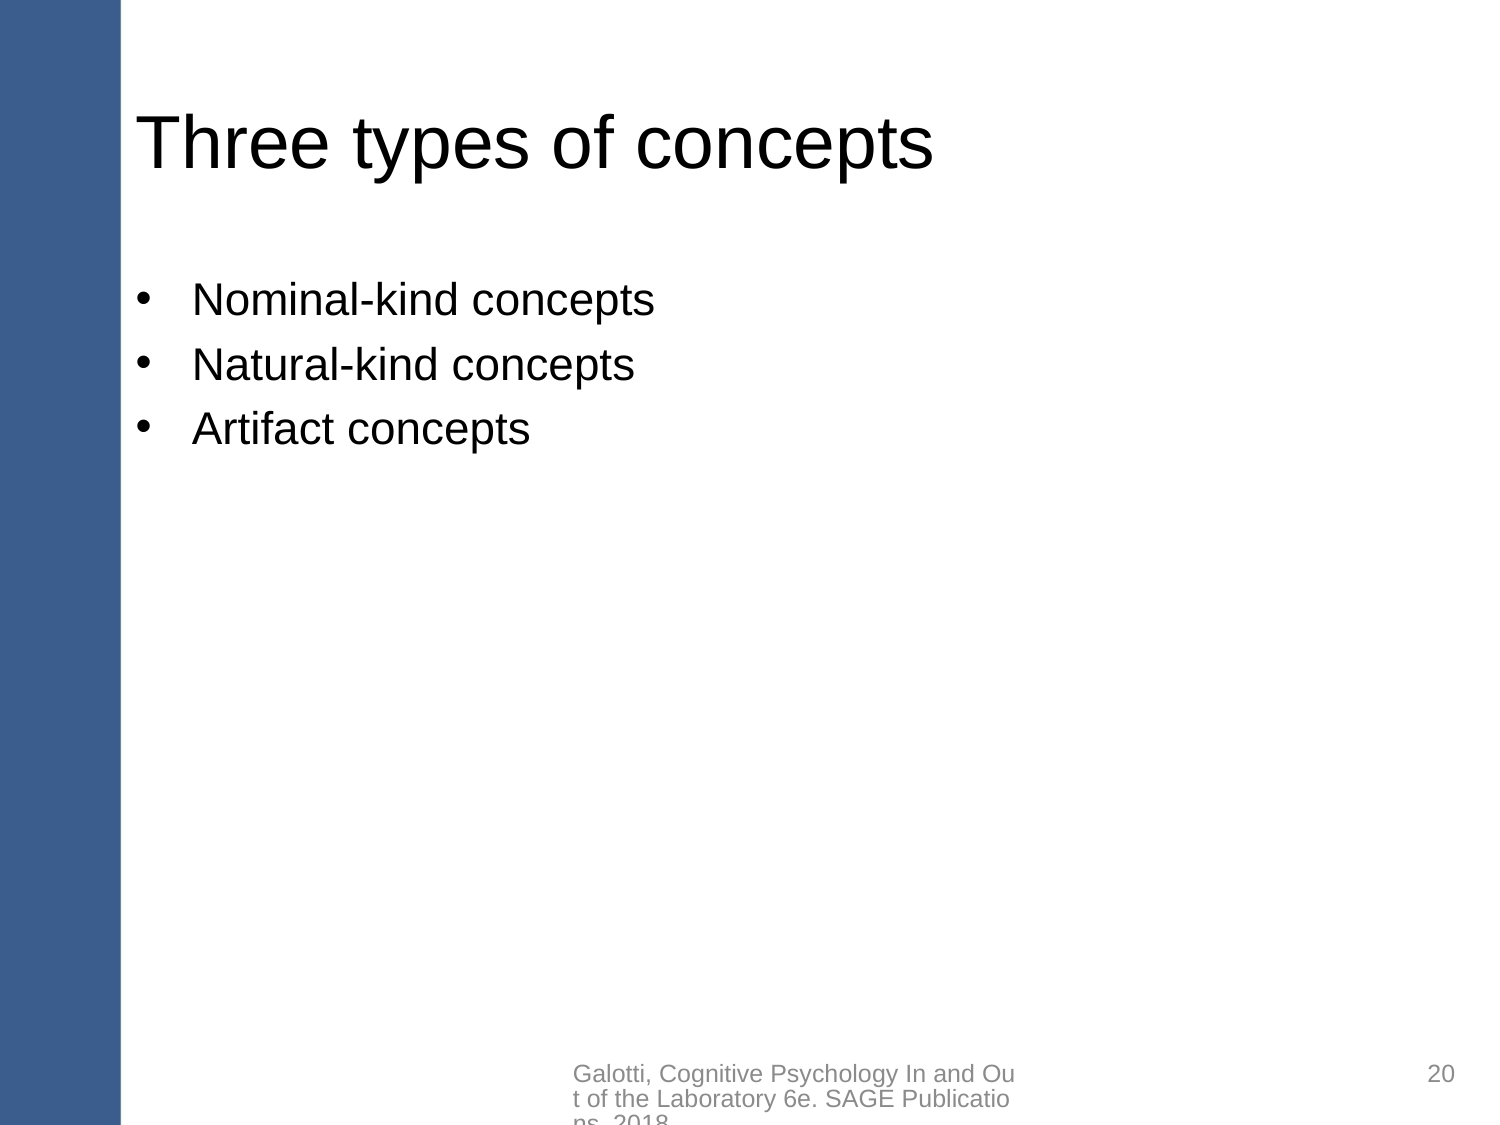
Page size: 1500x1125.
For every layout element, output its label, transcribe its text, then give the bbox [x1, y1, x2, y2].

list Nominal-kind concepts Natural-kind concepts Artifact concepts [120, 262, 1471, 1005]
picture [0, 0, 1500, 1125]
title Three types of concepts [120, 45, 1471, 233]
footer Galotti, Cognitive Psychology In and Out of the Laboratory 6e. SAGE Publications, 2018. [558, 1042, 1033, 1103]
slide_number 20 [1120, 1042, 1471, 1103]
